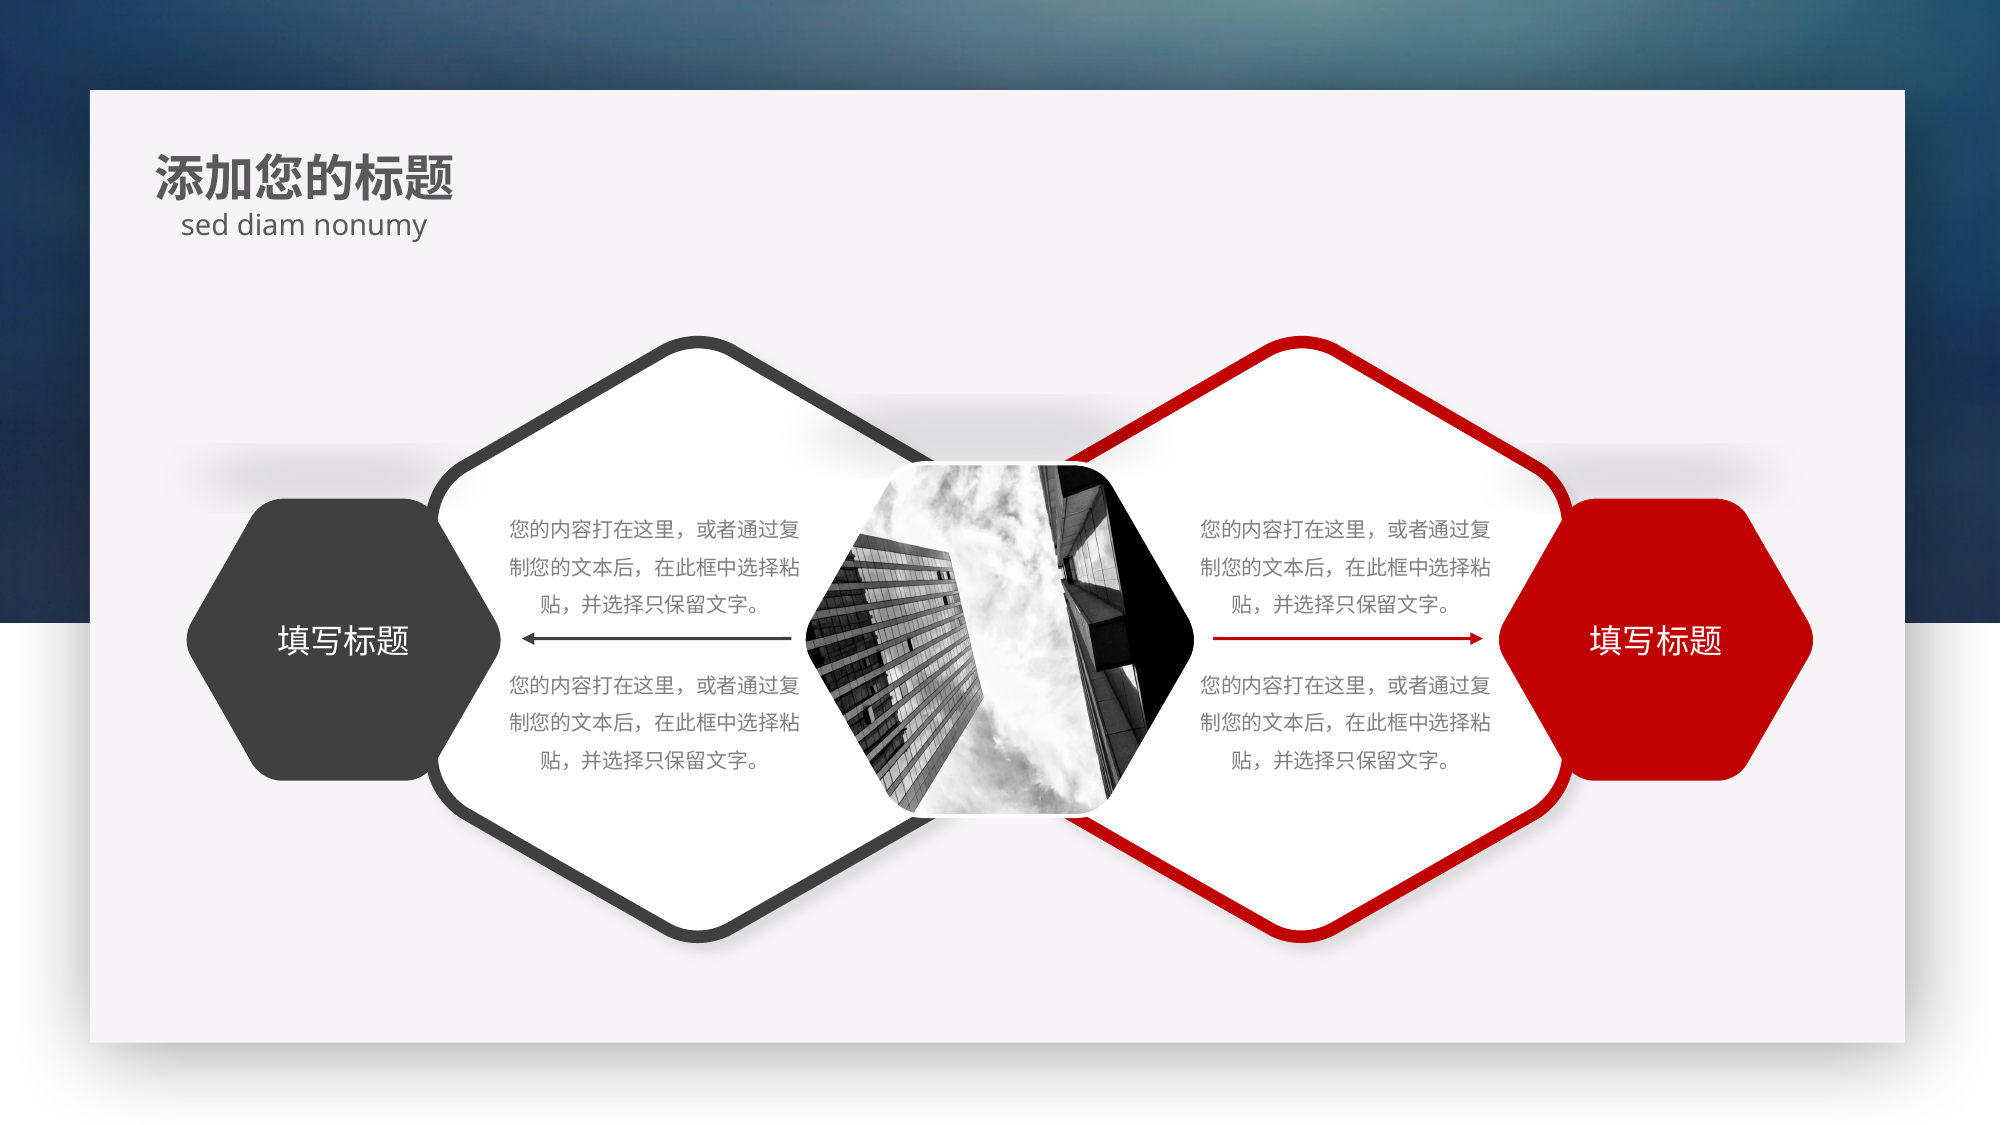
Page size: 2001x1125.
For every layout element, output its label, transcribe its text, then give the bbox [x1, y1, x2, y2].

picture [0, 0, 2000, 623]
text_box [1102, 341, 1564, 612]
text_box 您的内容打在这里，或者通过复制您的文本后，在此框中选择粘贴，并选择只保留文字。 [493, 652, 816, 780]
text_box [802, 462, 1198, 817]
text_box 您的内容打在这里，或者通过复制您的文本后，在此框中选择粘贴，并选择只保留文字。 [1185, 497, 1507, 625]
text_box [499, 625, 804, 652]
text_box 您的内容打在这里，或者通过复制您的文本后，在此框中选择粘贴，并选择只保留文字。 [493, 497, 816, 625]
text_box 添加您的标题 sed diam nonumy [139, 138, 469, 249]
text_box [521, 632, 792, 645]
text_box [432, 667, 927, 938]
text_box [1072, 667, 1568, 938]
text_box [1213, 632, 1483, 645]
text_box 填写标题 [1497, 497, 1815, 782]
text_box 填写标题 [185, 497, 502, 782]
text_box [432, 341, 888, 613]
text_box 您的内容打在这里，或者通过复制您的文本后，在此框中选择粘贴，并选择只保留文字。 [1185, 652, 1507, 780]
text_box [1195, 625, 1500, 652]
